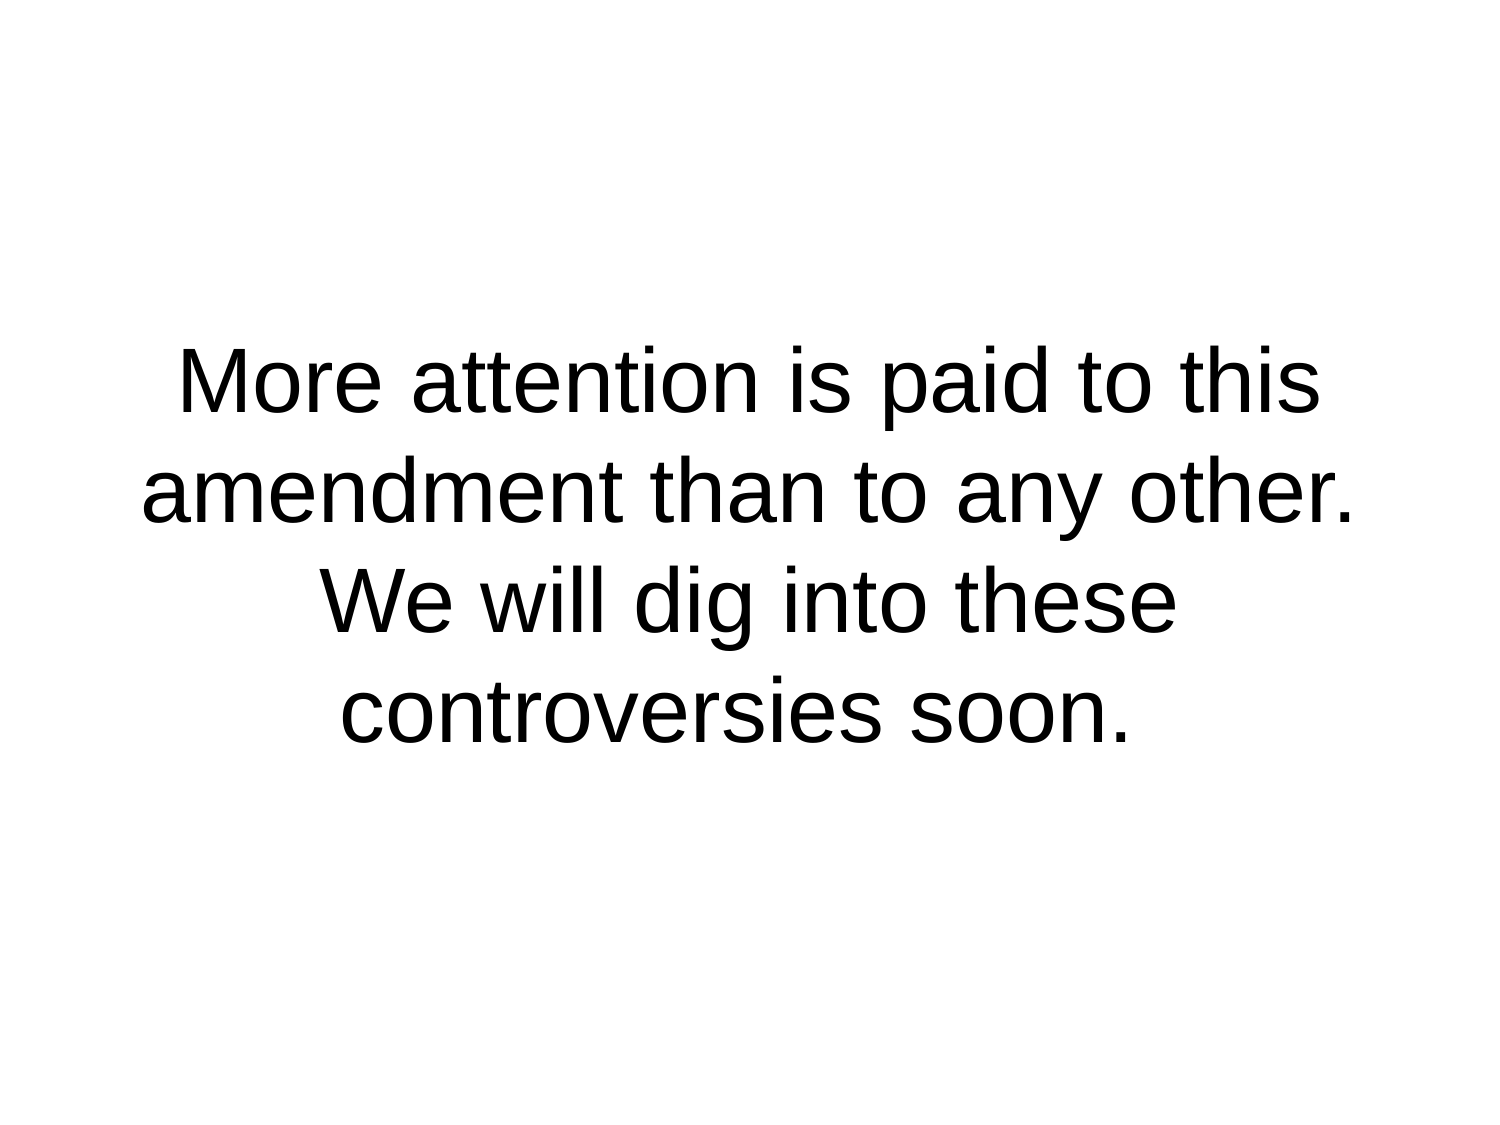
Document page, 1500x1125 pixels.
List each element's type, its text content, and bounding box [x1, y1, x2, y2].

title More attention is paid to this amendment than to any other. We will dig into these controversies soon. [74, 44, 1426, 1038]
